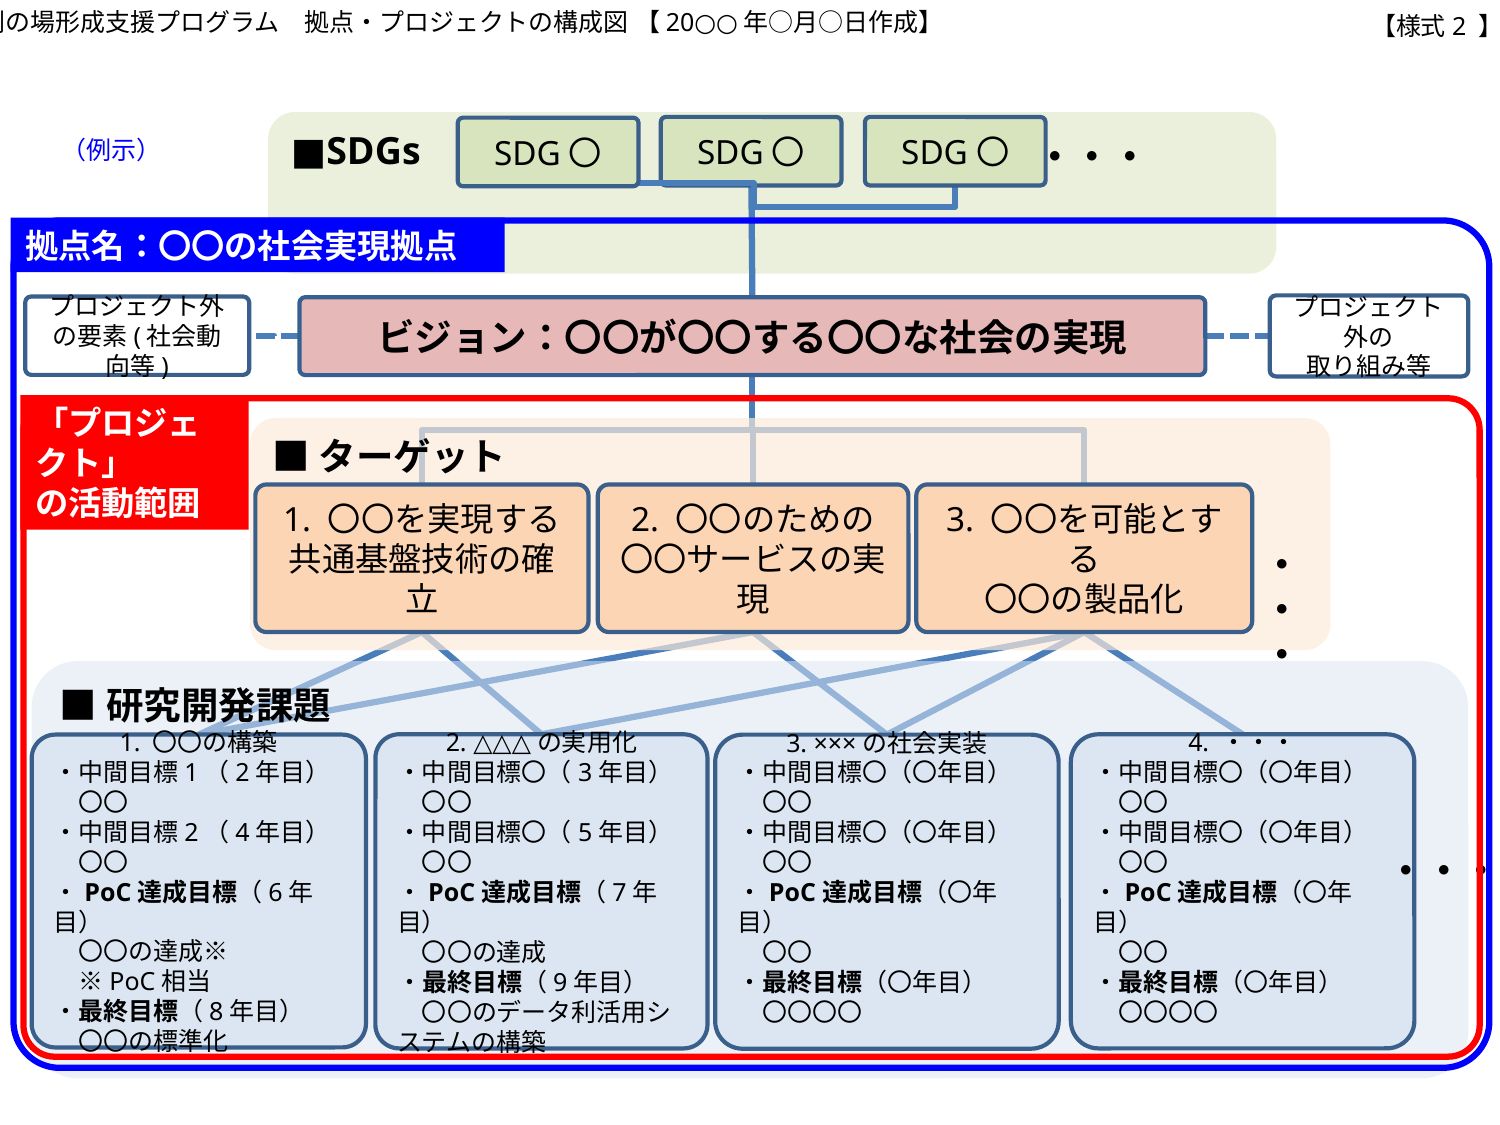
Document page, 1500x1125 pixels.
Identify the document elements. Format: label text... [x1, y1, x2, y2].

text_box SDG〇 [457, 117, 639, 187]
text_box 「プロジェクト」 の活動範囲 [20, 395, 249, 530]
text_box ・・・ [1021, 125, 1164, 186]
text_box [541, 632, 1084, 735]
text_box ■研究開発課題 [47, 1067, 1453, 1079]
text_box （例示） [43, 126, 180, 167]
text_box 【様式2 】 [1356, 3, 1500, 48]
text_box ・・・ [1490, 839, 1500, 900]
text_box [754, 183, 956, 207]
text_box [1084, 632, 1243, 735]
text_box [198, 632, 421, 735]
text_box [532, 264, 642, 596]
text_box SDG〇 [660, 116, 842, 183]
text_box [13, 220, 1490, 1068]
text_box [421, 632, 541, 735]
text_box 共創の場形成支援プログラム 拠点・プロジェクトの構成図 【20○○年○月○日作成】 [0, 0, 959, 45]
text_box ■SDGs [268, 112, 1277, 220]
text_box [863, 263, 973, 596]
text_box 拠点名：〇〇の社会実現拠点 [10, 217, 505, 273]
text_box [549, 183, 754, 207]
text_box SDG〇 [864, 116, 1046, 186]
